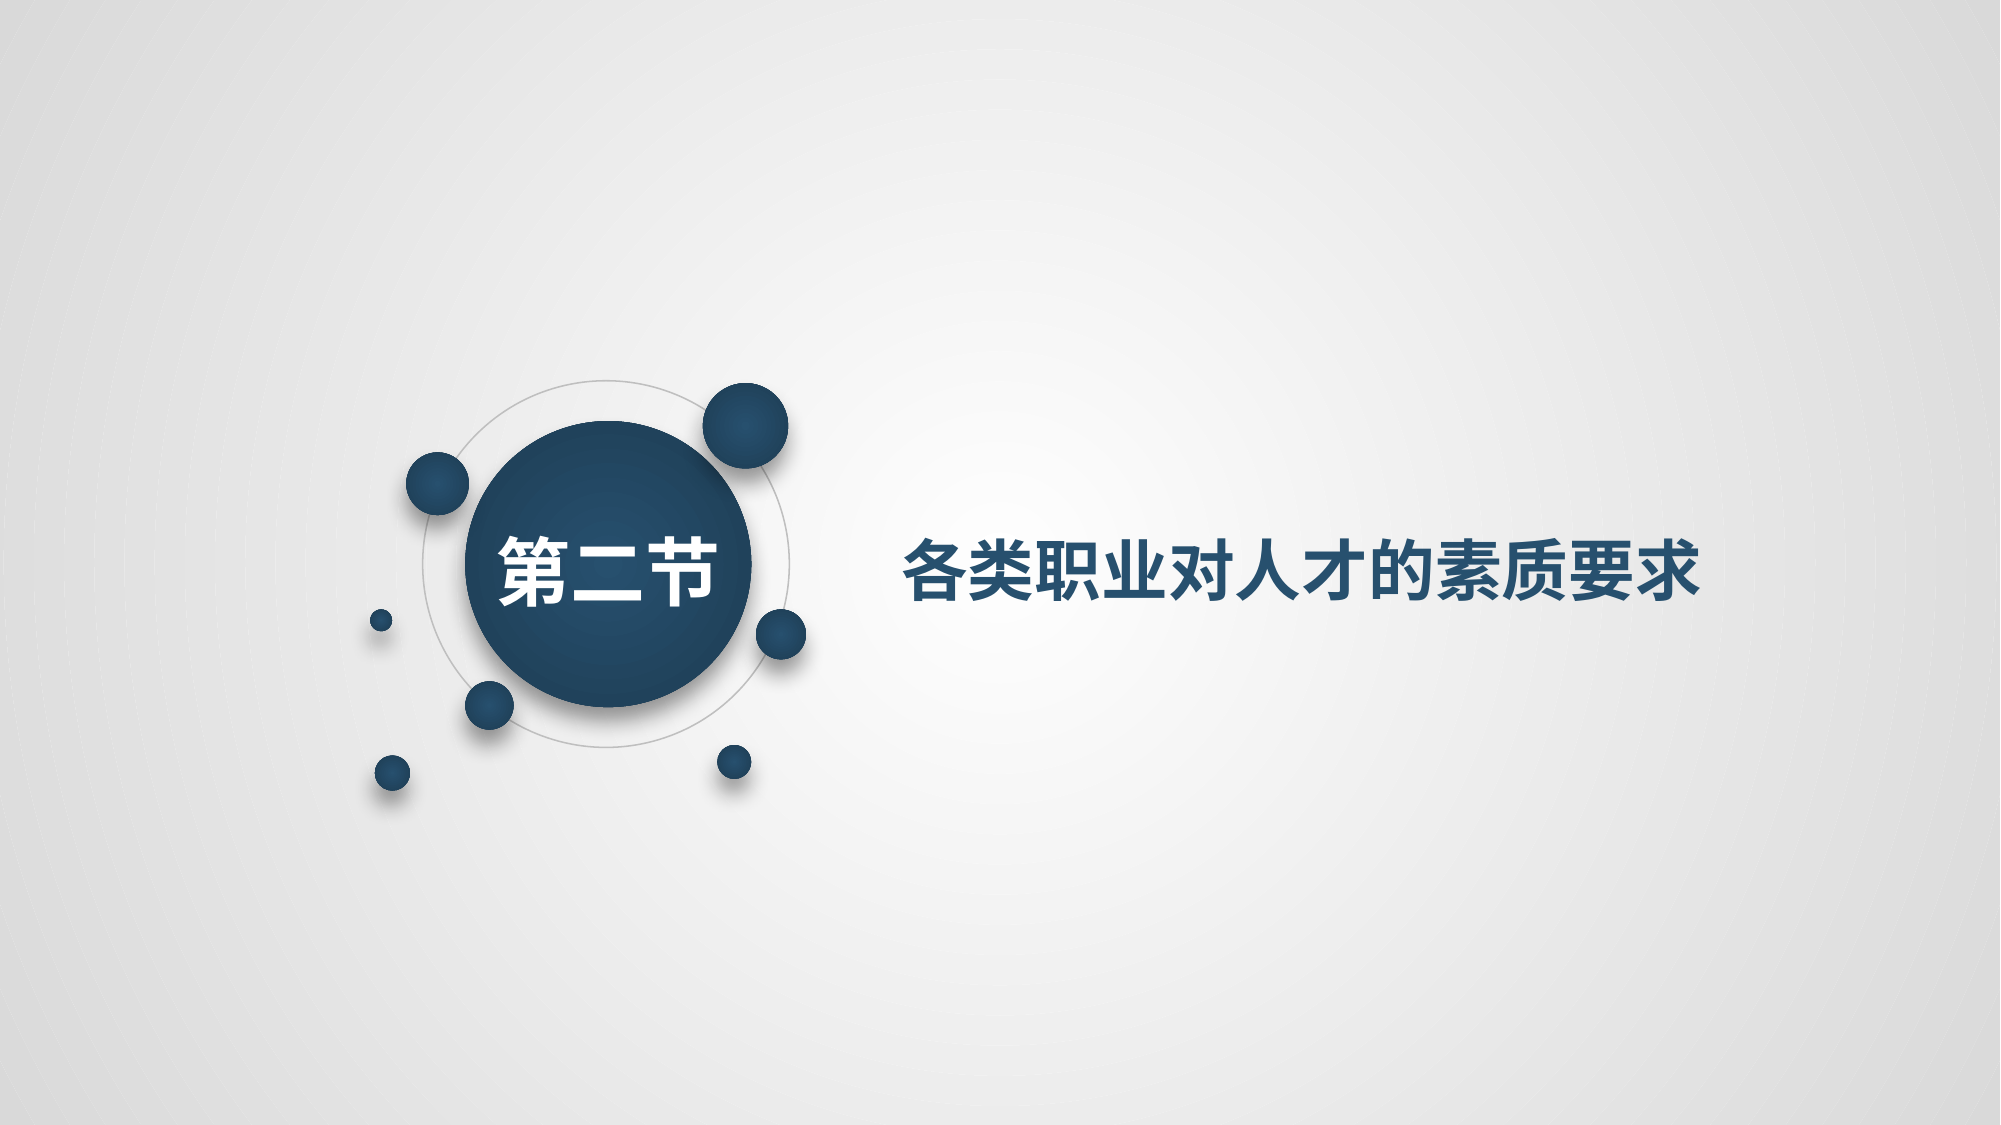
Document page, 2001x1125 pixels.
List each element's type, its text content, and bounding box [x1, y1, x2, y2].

text_box [754, 608, 808, 661]
text_box [747, 490, 791, 612]
text_box [525, 666, 753, 749]
text_box [464, 680, 515, 731]
text_box 各类职业对人才的素质要求 [886, 521, 1717, 616]
text_box [701, 382, 790, 470]
text_box [464, 420, 753, 709]
text_box [421, 542, 484, 688]
text_box [716, 743, 753, 780]
text_box [405, 451, 470, 517]
text_box [373, 754, 412, 792]
text_box [369, 608, 394, 633]
text_box 第二节 [480, 518, 736, 624]
text_box [456, 379, 700, 480]
